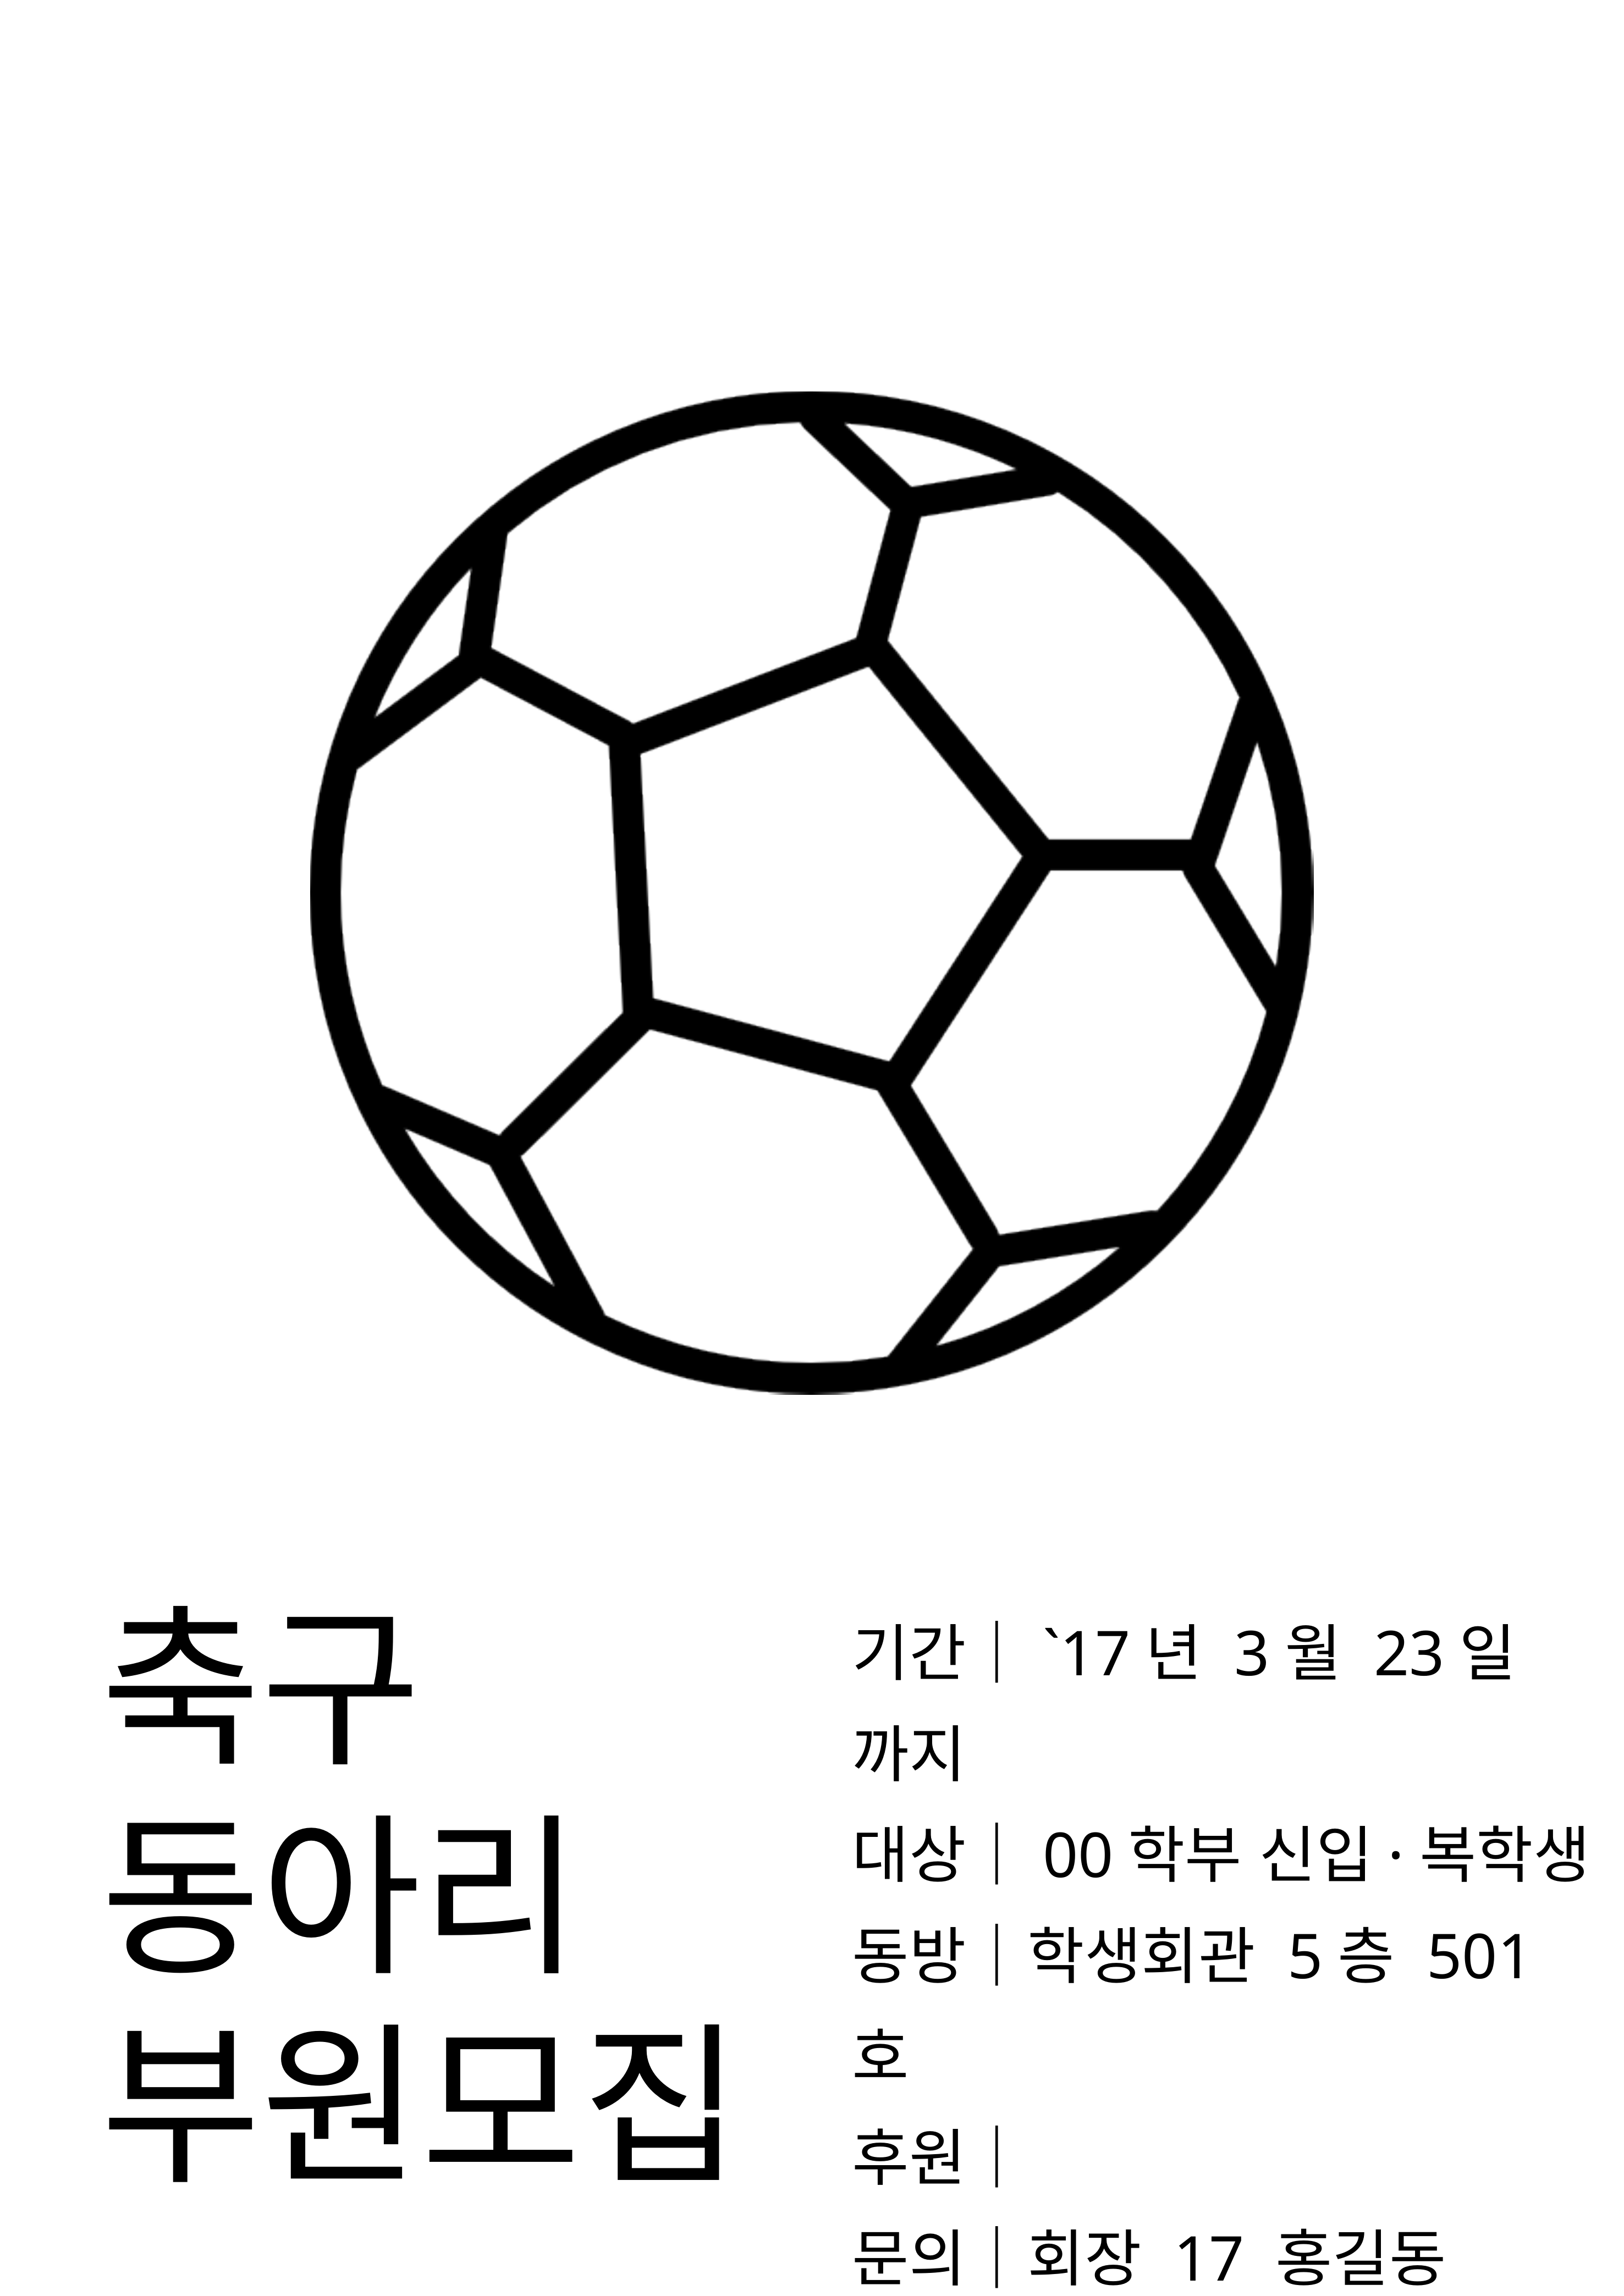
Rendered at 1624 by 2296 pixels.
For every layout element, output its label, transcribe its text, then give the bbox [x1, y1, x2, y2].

text_box 축구 동아리 부원모집 [92, 1572, 857, 2208]
text_box 기간｜`17년 3월 23일 까지 대상｜00학부 신입·복학생 동방｜학생회관 5층 501호 후원｜ 문의｜회장 17 홍길동 010 2345 6789 [844, 1583, 1609, 2296]
picture [310, 391, 1314, 1395]
